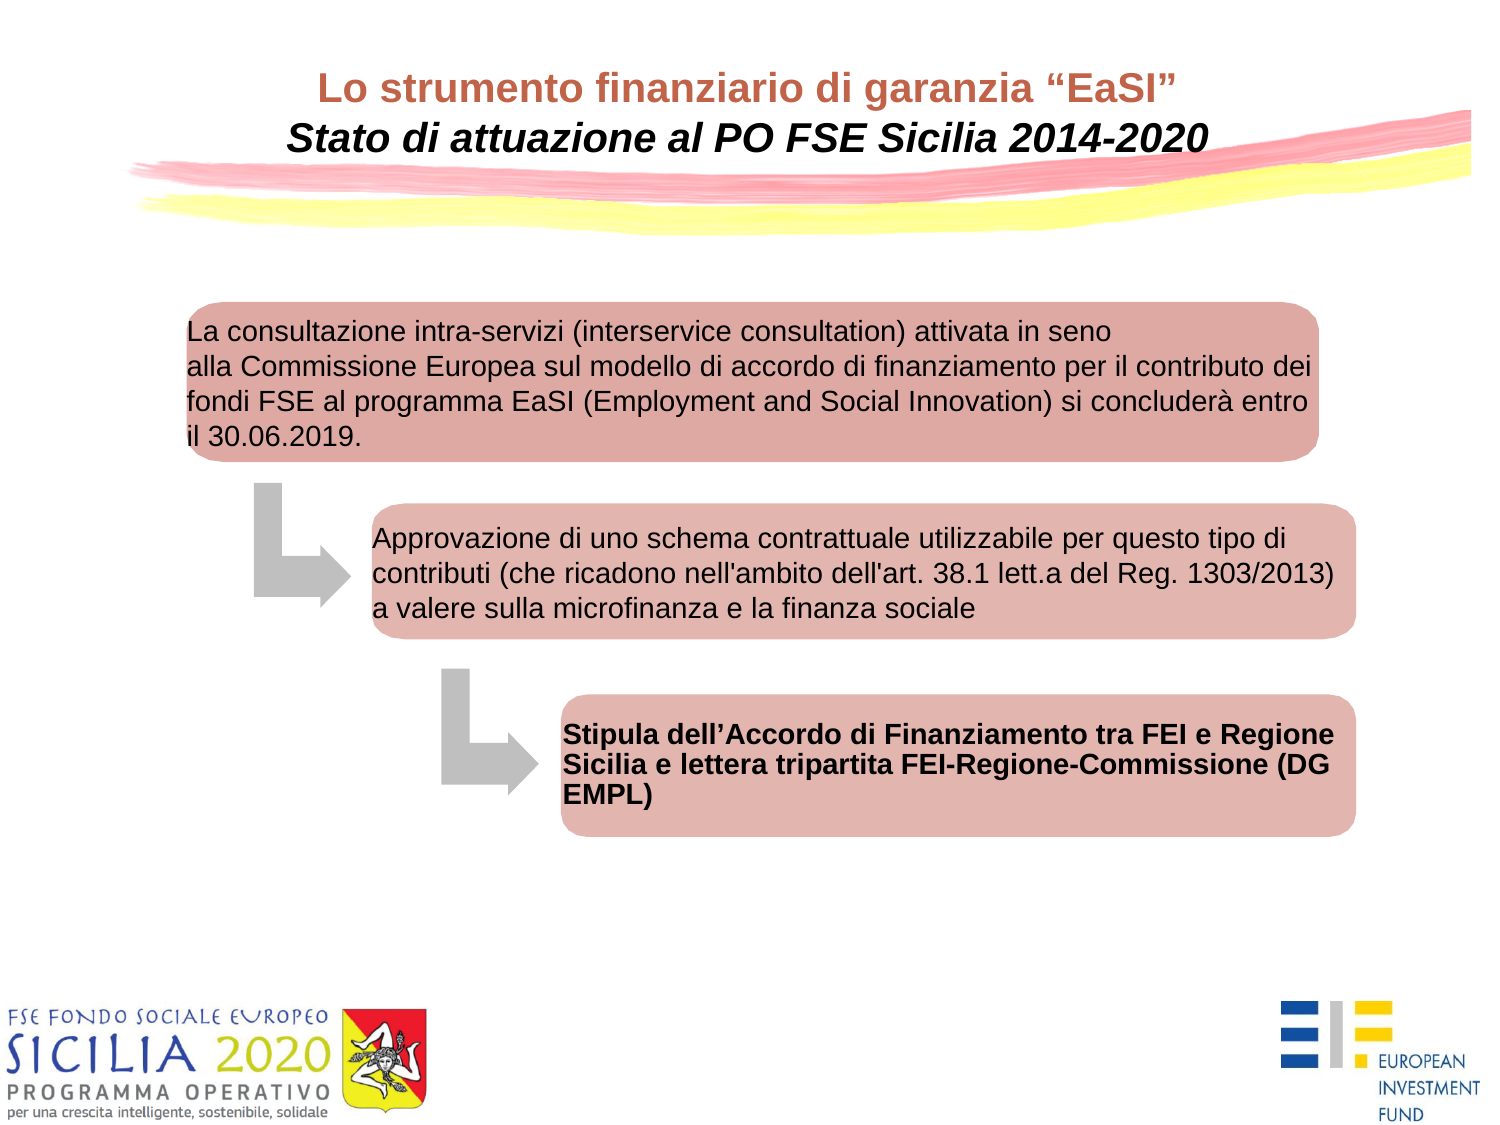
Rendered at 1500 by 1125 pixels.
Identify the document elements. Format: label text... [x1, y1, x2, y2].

text_box Approvazione di uno schema contrattuale utilizzabile per questo tipo di contributi (che ricadono nell'ambito dell'art. 38.1 lett.a del Reg. 1303/2013) a valere sulla microfinanza e la finanza sociale [371, 503, 1357, 640]
text_box Stipula dell’Accordo di Finanziamento tra FEI e Regione Sicilia e lettera tripartita FEI-Regione-Commissione (DG EMPL) [560, 694, 1357, 837]
text_box La consultazione intra-servizi (interservice consultation) attivata in seno alla Commissione Europea sul modello di accordo di finanziamento per il contributo dei fondi FSE al programma EaSI (Employment and Social Innovation) si concluderà entro il 30.06.2019. [186, 301, 1319, 463]
picture [71, 110, 1472, 241]
picture [1281, 1001, 1480, 1123]
text_box [441, 668, 539, 796]
picture [2, 1001, 442, 1123]
text_box [119, 322, 1319, 955]
title Lo strumento finanziario di garanzia “EaSI” Stato di attuazione al PO FSE Sicilia 2014-2020 [71, 15, 1422, 109]
text_box [253, 482, 352, 608]
